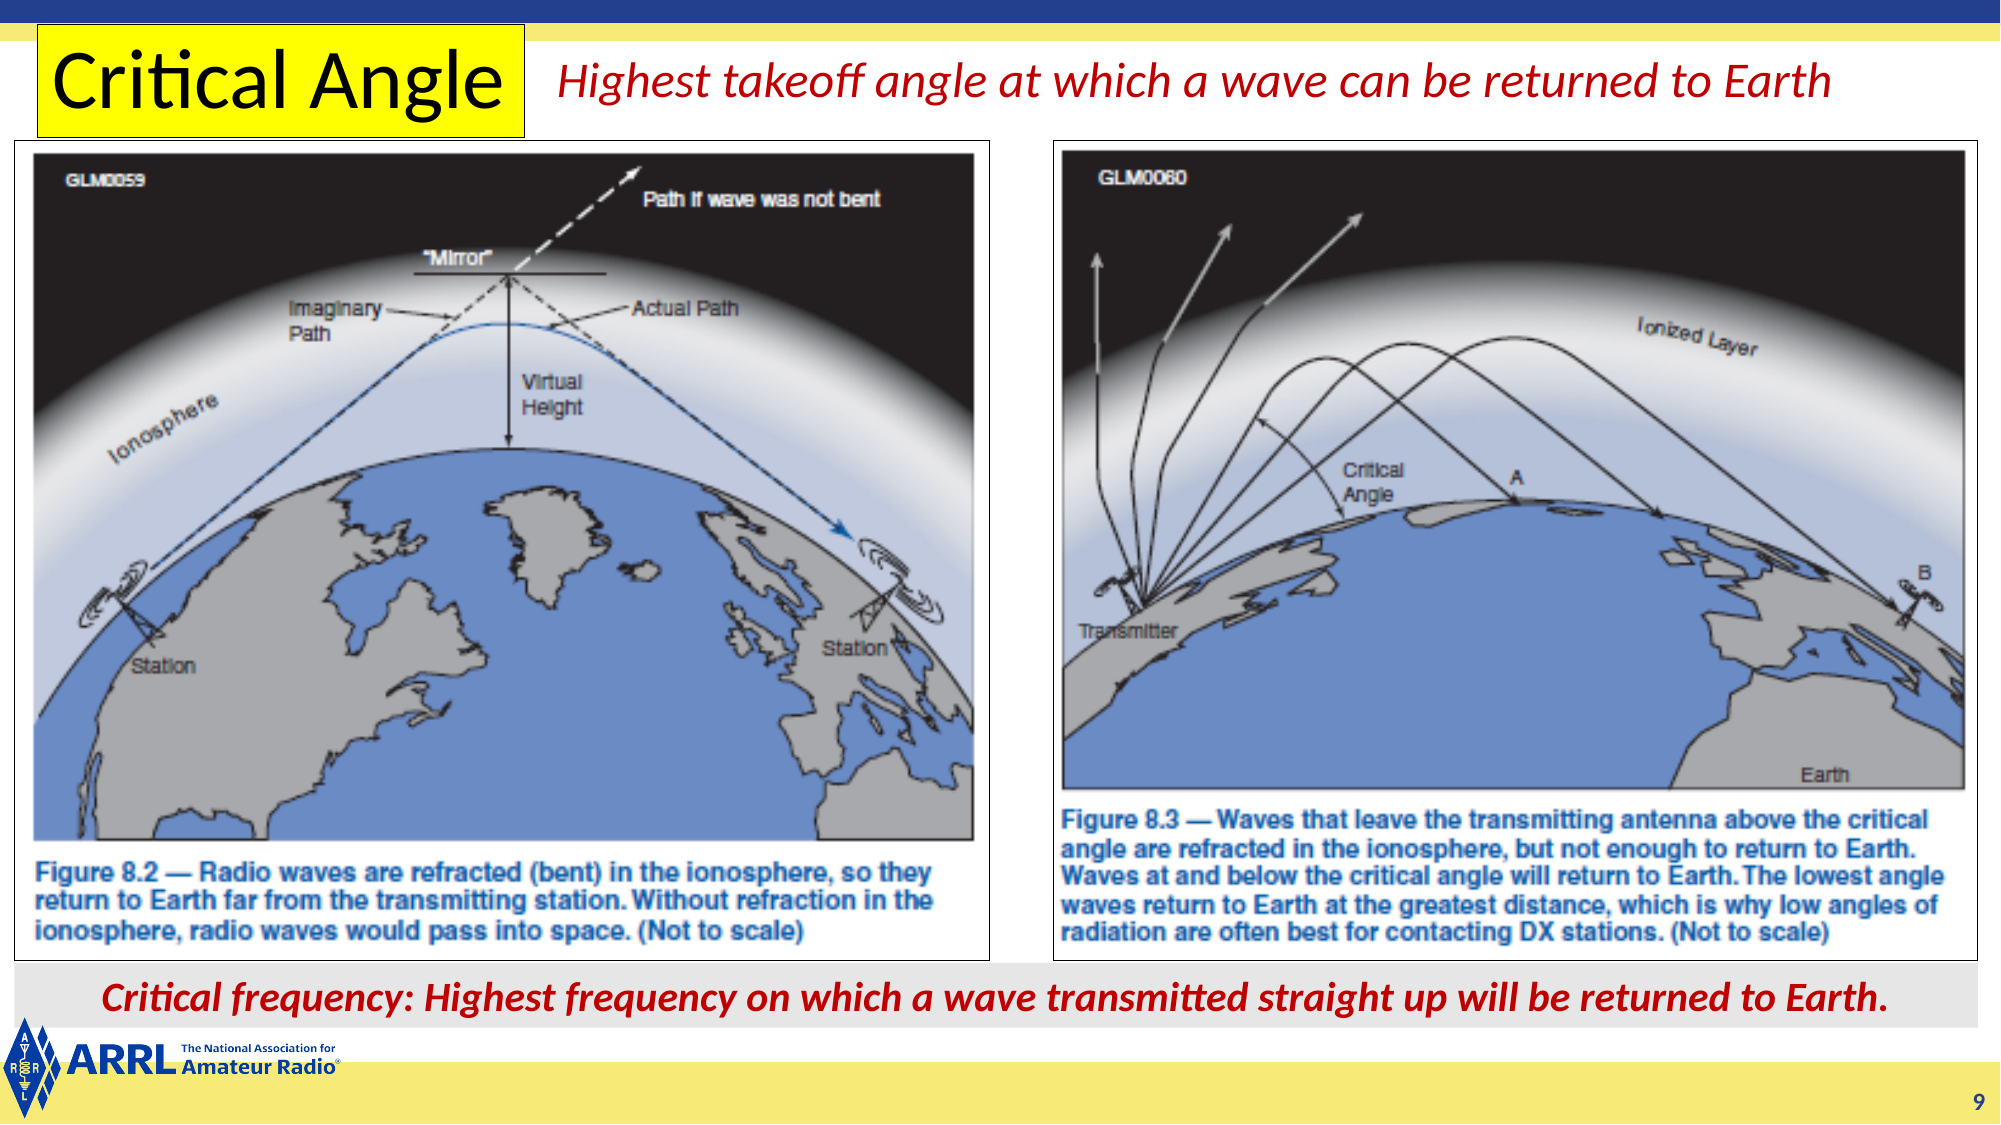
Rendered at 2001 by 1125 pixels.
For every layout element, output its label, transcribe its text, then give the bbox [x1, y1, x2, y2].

picture [14, 139, 990, 961]
title Critical Angle [37, 24, 525, 138]
text_box Critical frequency: Highest frequency on which a wave transmitted straight up will be returned to Earth. [14, 962, 1978, 1028]
picture [1053, 139, 1979, 961]
text_box Highest takeoff angle at which a wave can be returned to Earth [542, 39, 1863, 115]
picture [1, 1015, 342, 1121]
